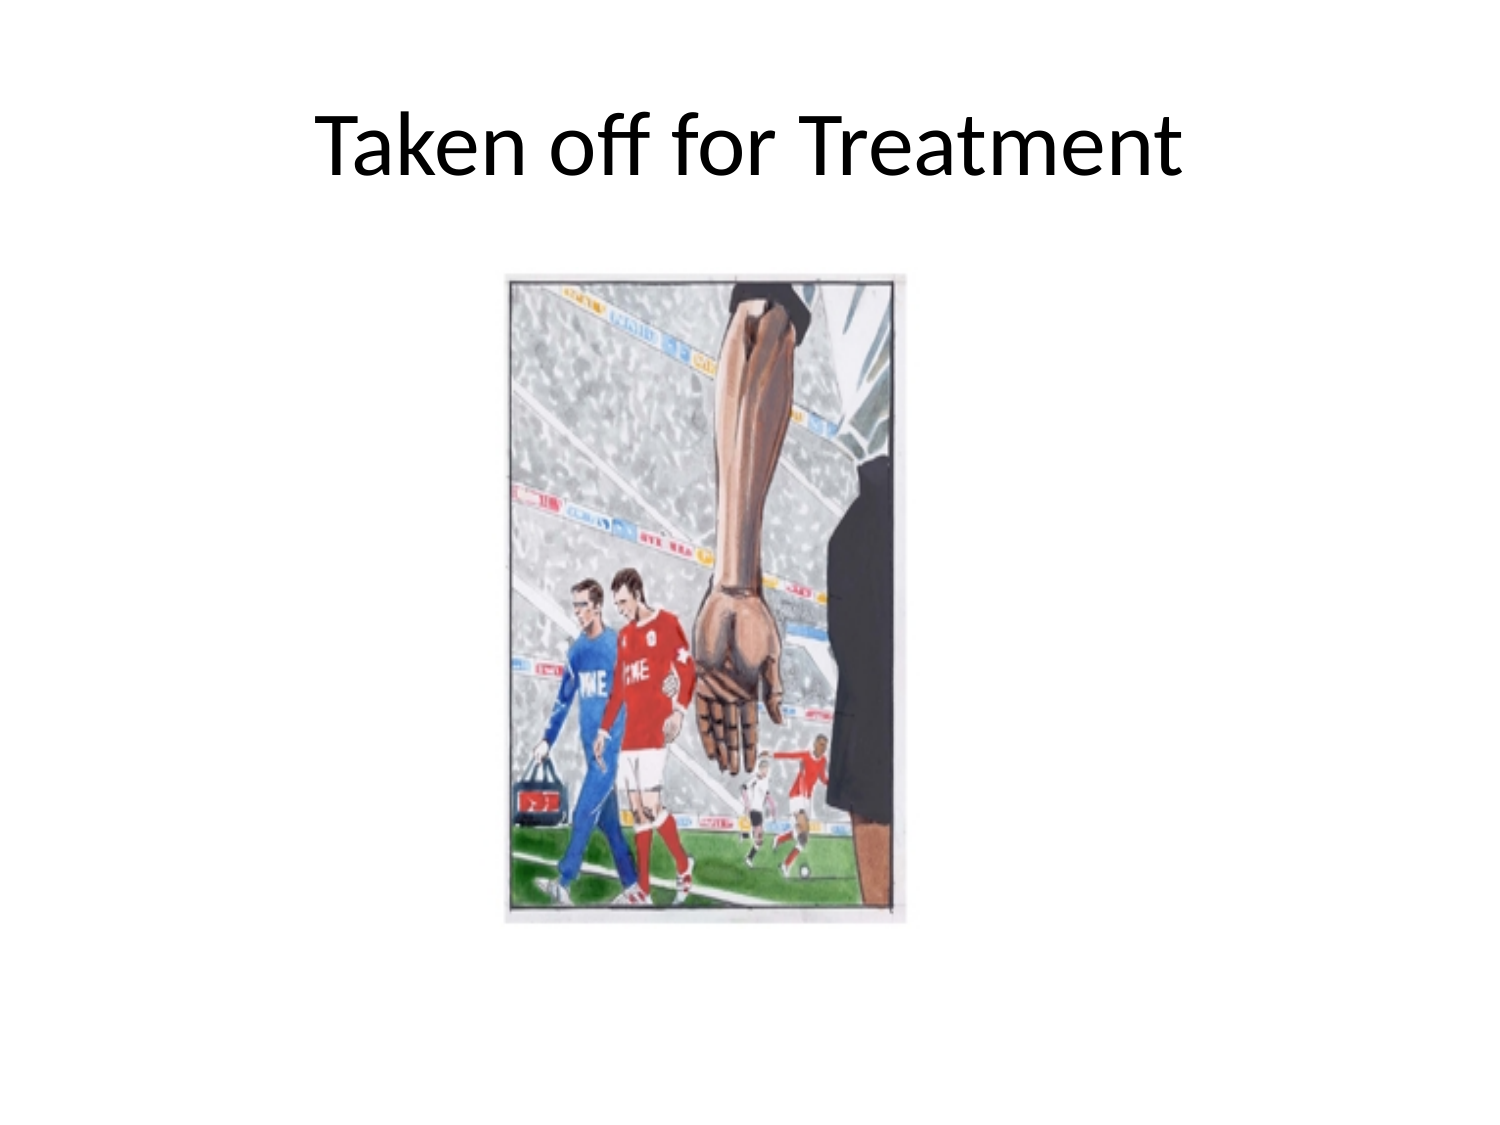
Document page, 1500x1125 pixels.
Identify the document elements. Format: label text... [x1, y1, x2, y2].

title Taken off for Treatment [75, 45, 1425, 233]
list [229, 266, 1176, 929]
